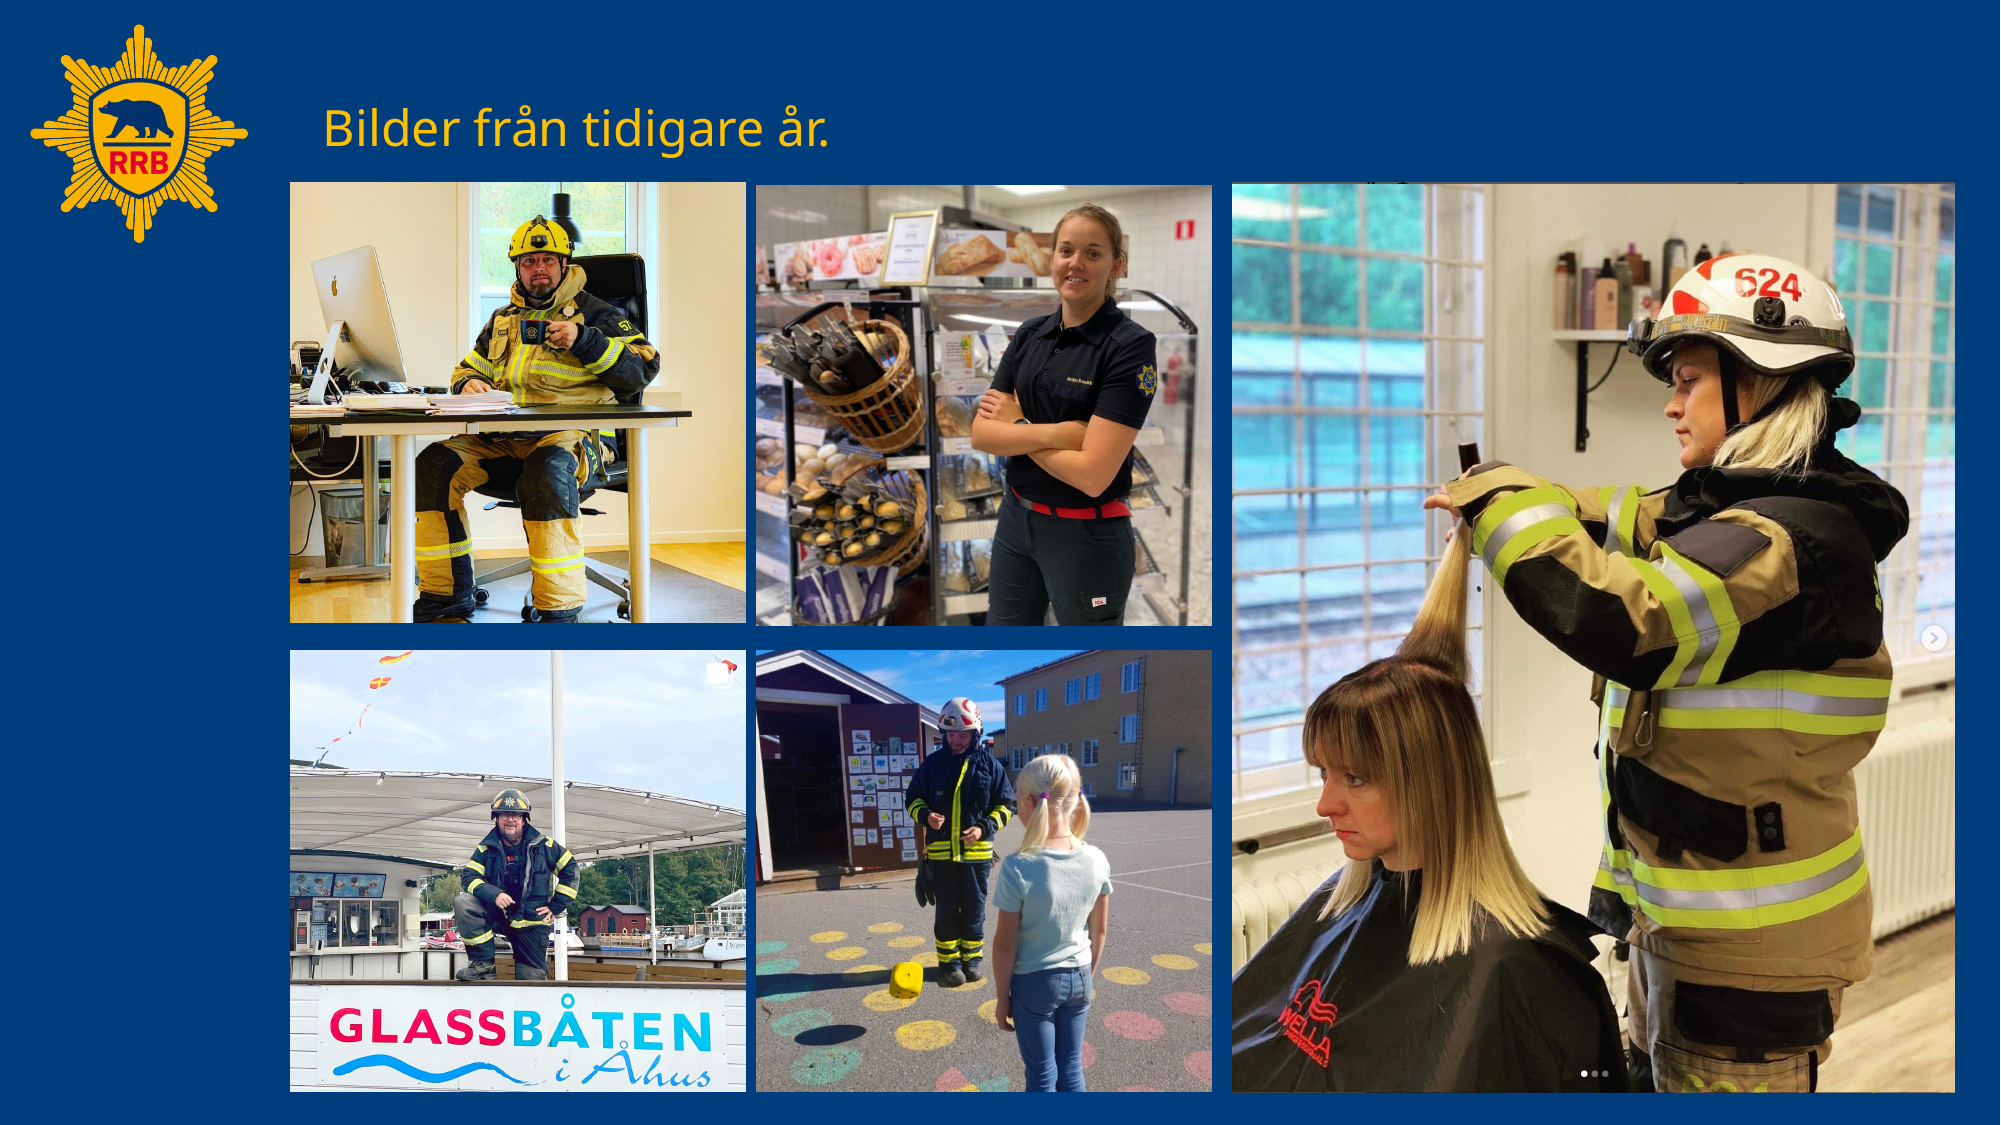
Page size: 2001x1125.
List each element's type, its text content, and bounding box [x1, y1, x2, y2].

picture [28, 22, 250, 245]
text_box Bilder från tidigare år. [307, 96, 967, 182]
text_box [290, 182, 1955, 1093]
